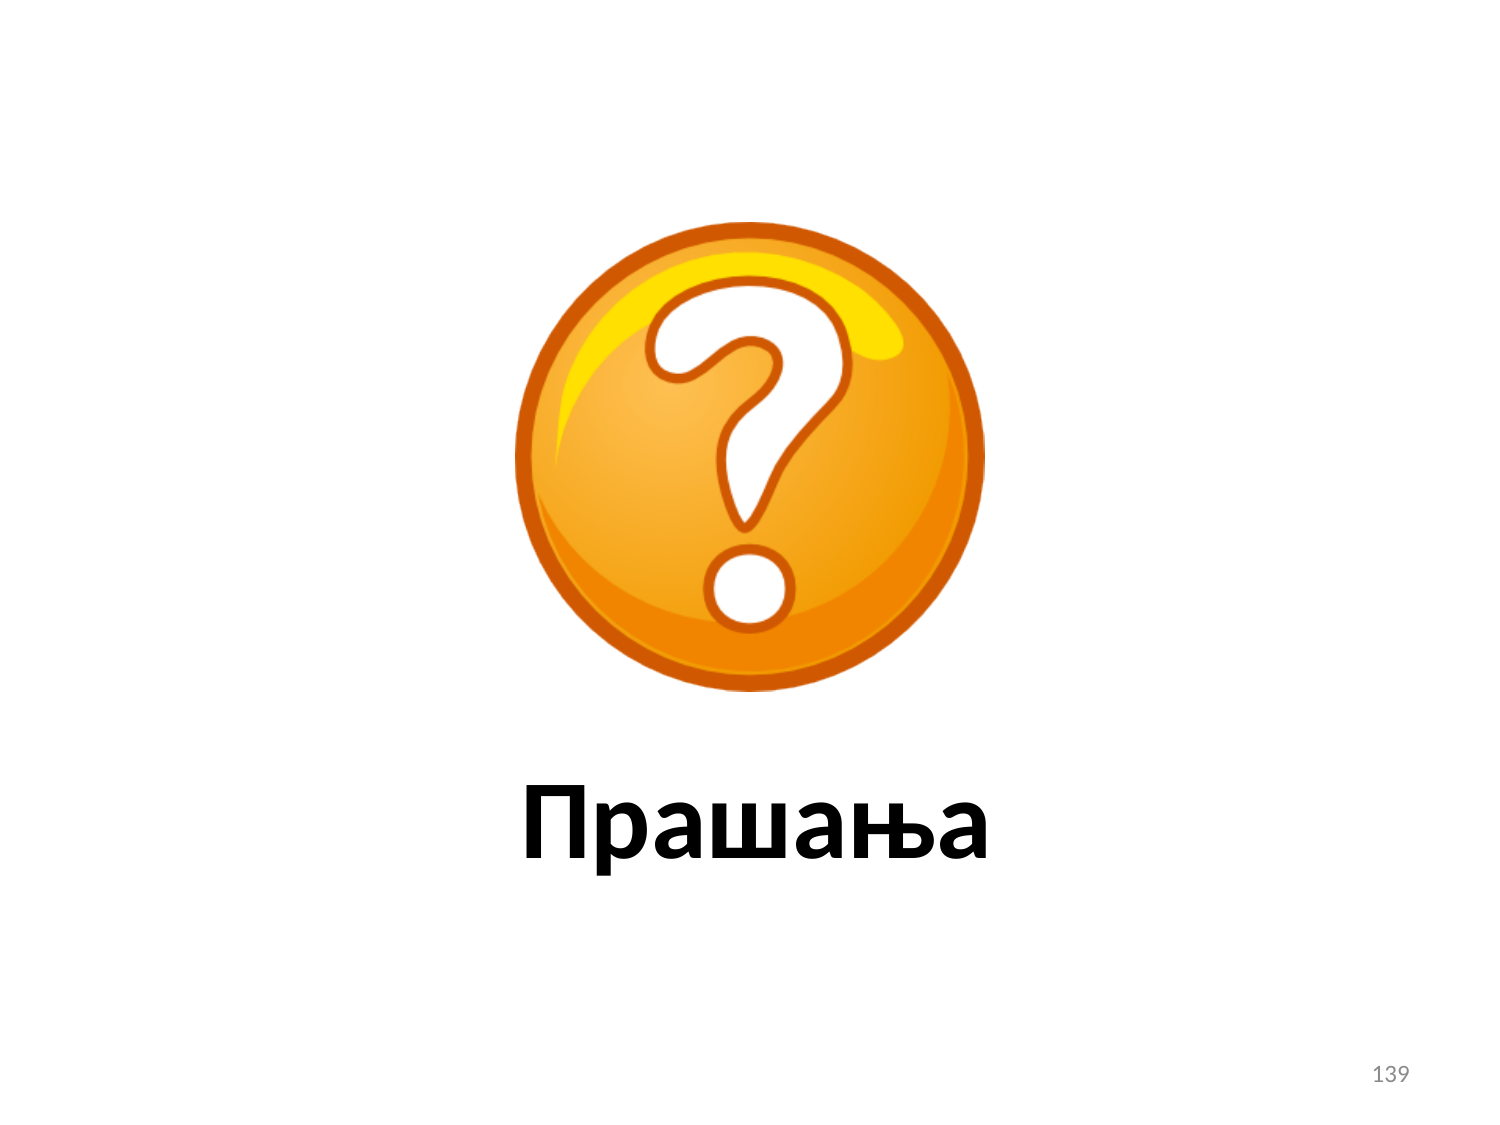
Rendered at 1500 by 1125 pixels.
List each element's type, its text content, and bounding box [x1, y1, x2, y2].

slide_number 139 [1074, 1042, 1425, 1103]
text_box Прашања [505, 738, 1008, 888]
picture [515, 222, 985, 692]
